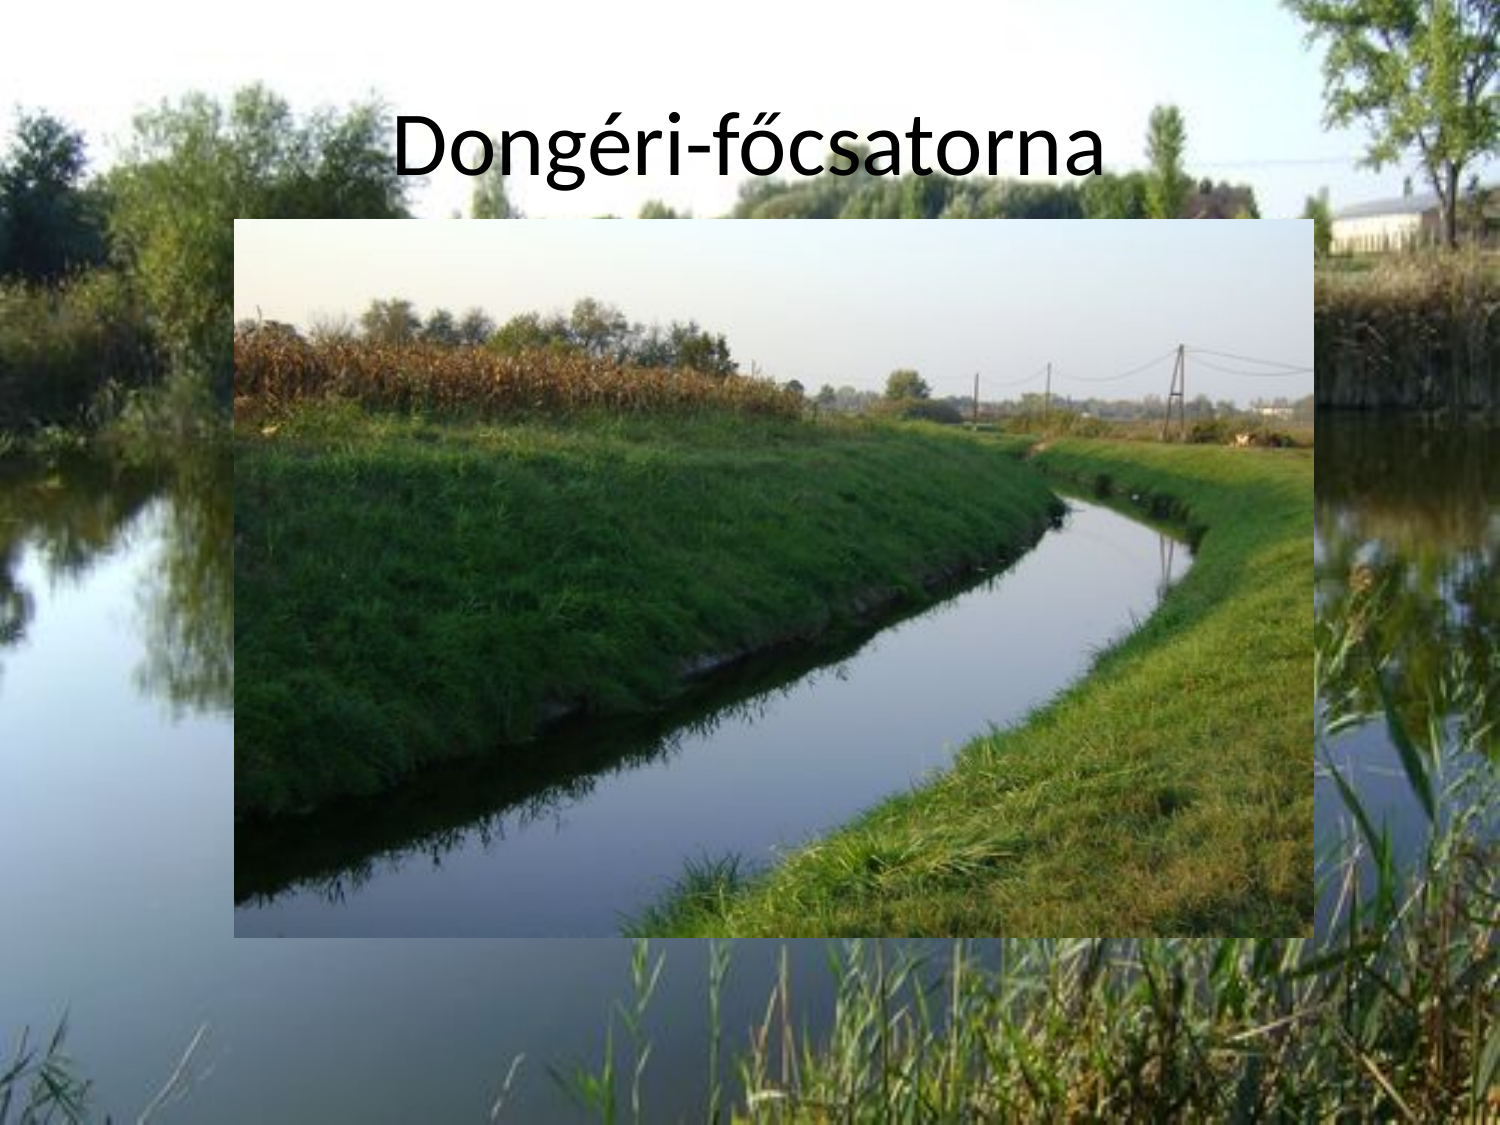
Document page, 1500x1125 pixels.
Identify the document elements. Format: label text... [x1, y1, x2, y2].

picture [0, 0, 1500, 1125]
title Dongéri-főcsatorna [74, 44, 1426, 233]
